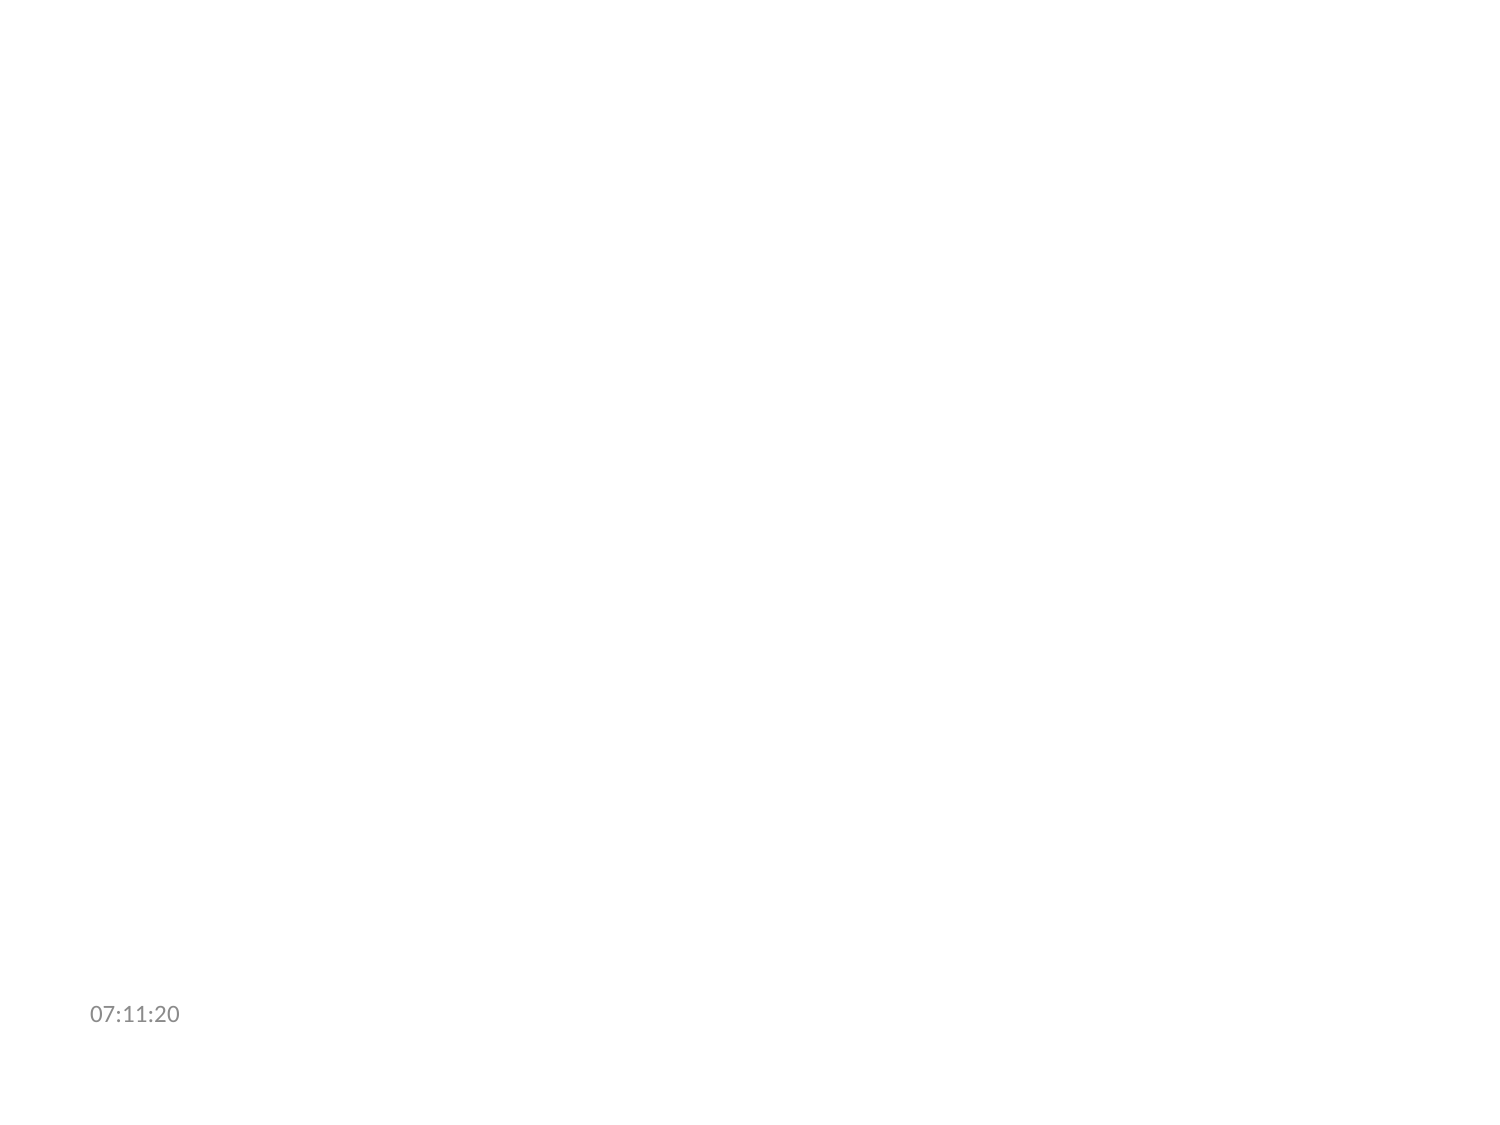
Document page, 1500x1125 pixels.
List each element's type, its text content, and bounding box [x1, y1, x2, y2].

text_box 15:35:09 [75, 982, 425, 1043]
